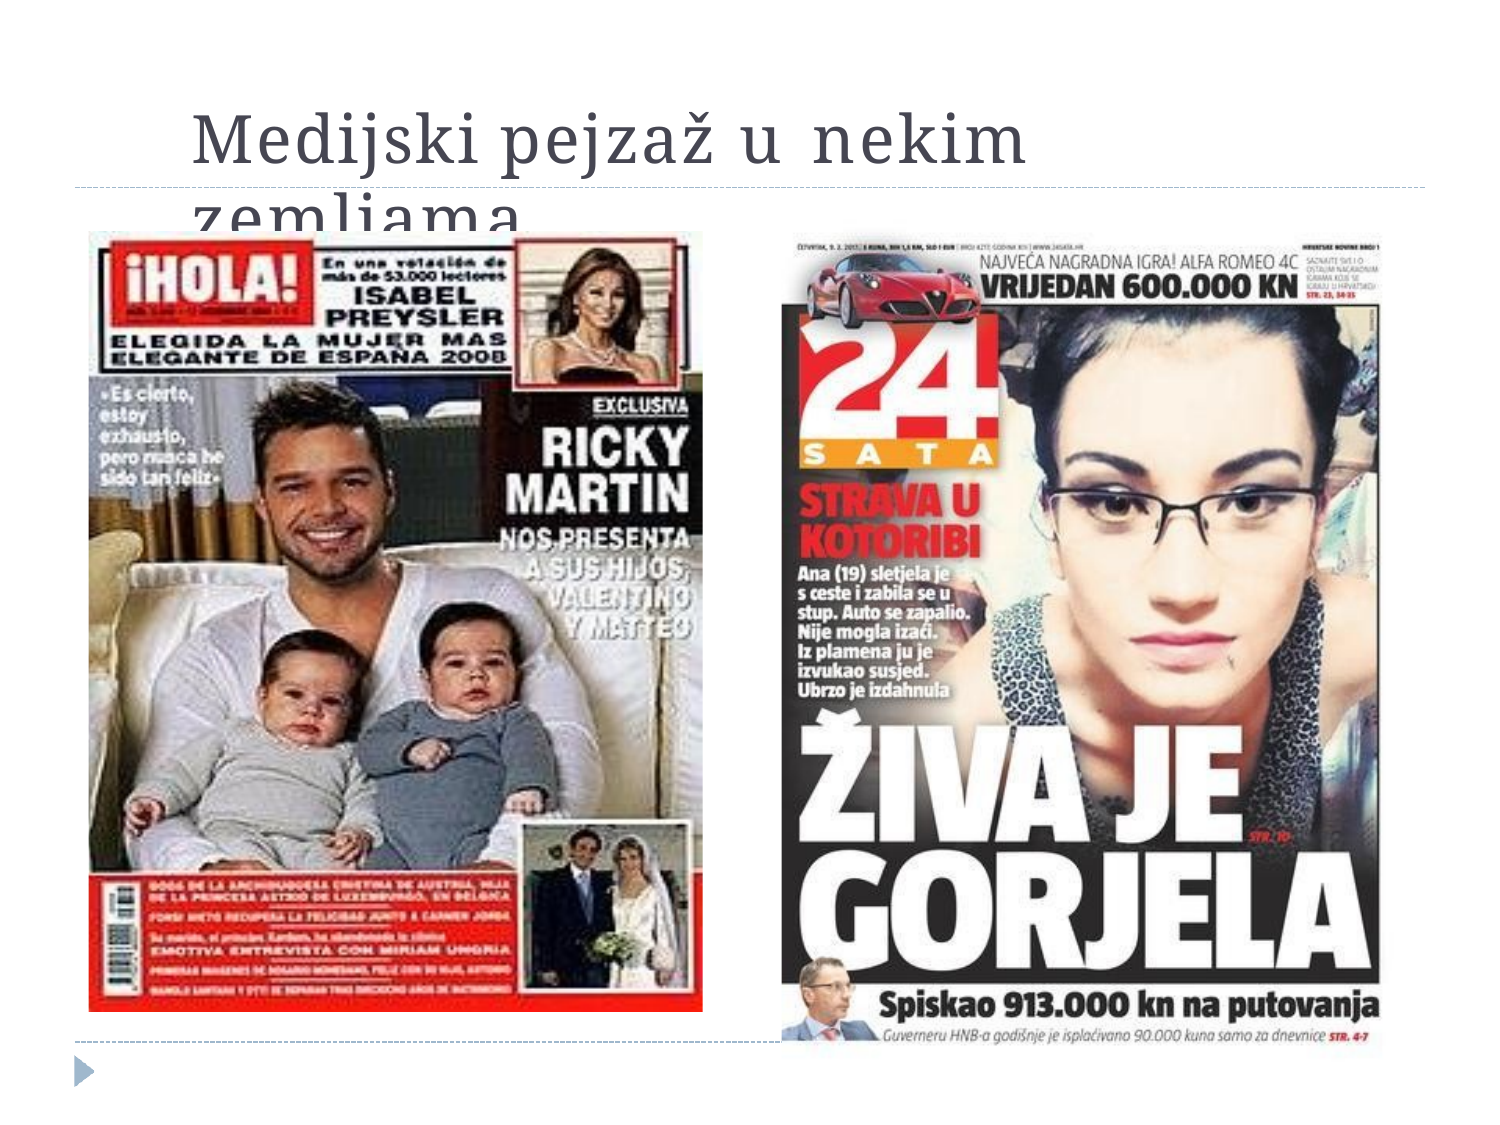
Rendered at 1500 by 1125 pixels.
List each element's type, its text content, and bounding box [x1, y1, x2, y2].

title Medijski pejzaž u nekim zemljama [189, 94, 1311, 285]
text_box [74, 1055, 95, 1087]
text_box [88, 231, 703, 1012]
text_box [781, 208, 1434, 1077]
